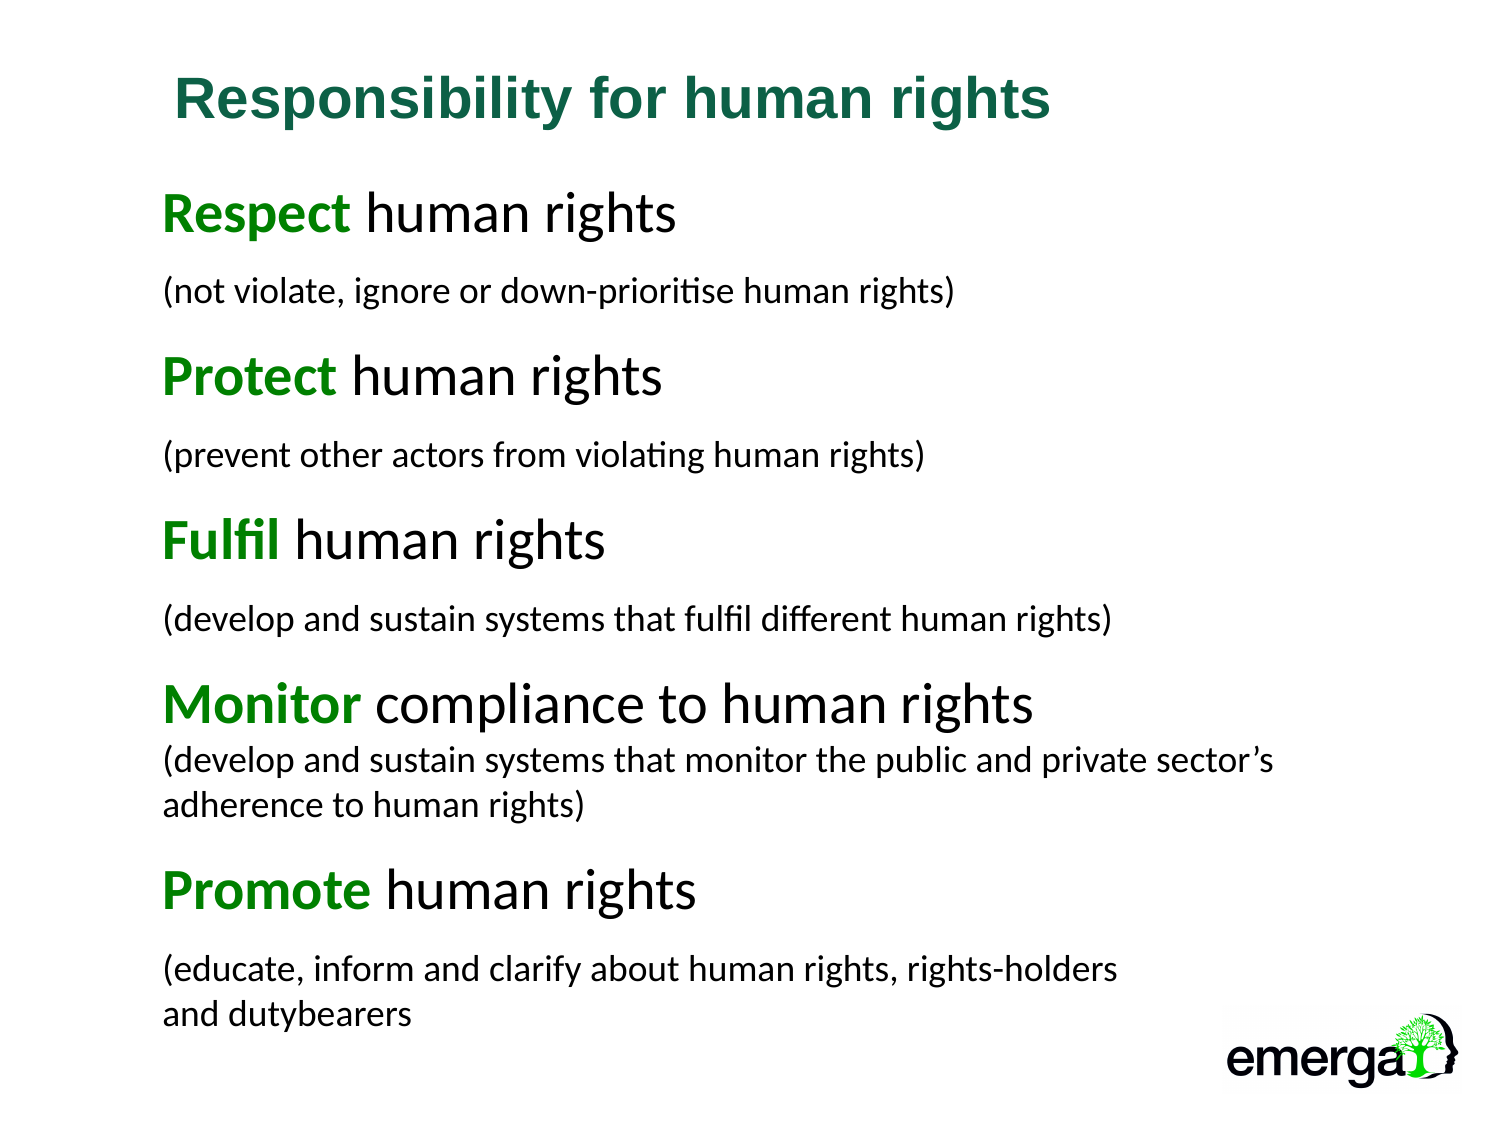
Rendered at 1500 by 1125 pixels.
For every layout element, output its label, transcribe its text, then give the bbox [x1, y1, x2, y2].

text_box Responsibility for human rights [54, 52, 1173, 138]
picture [1222, 1005, 1462, 1095]
text_box Respect human rights (not violate, ignore or down-prioritise human rights) Protect human rights (prevent other actors from violating human rights) Fulfil human rights (develop and sustain systems that fulfil different human rights) Monitor compliance to human rights (develop and sustain systems that monitor the public and private sector’s adherence to human rights) Promote human rights (educate, inform and clarify about human rights, rights-holders and dutybearers [147, 166, 1329, 1068]
